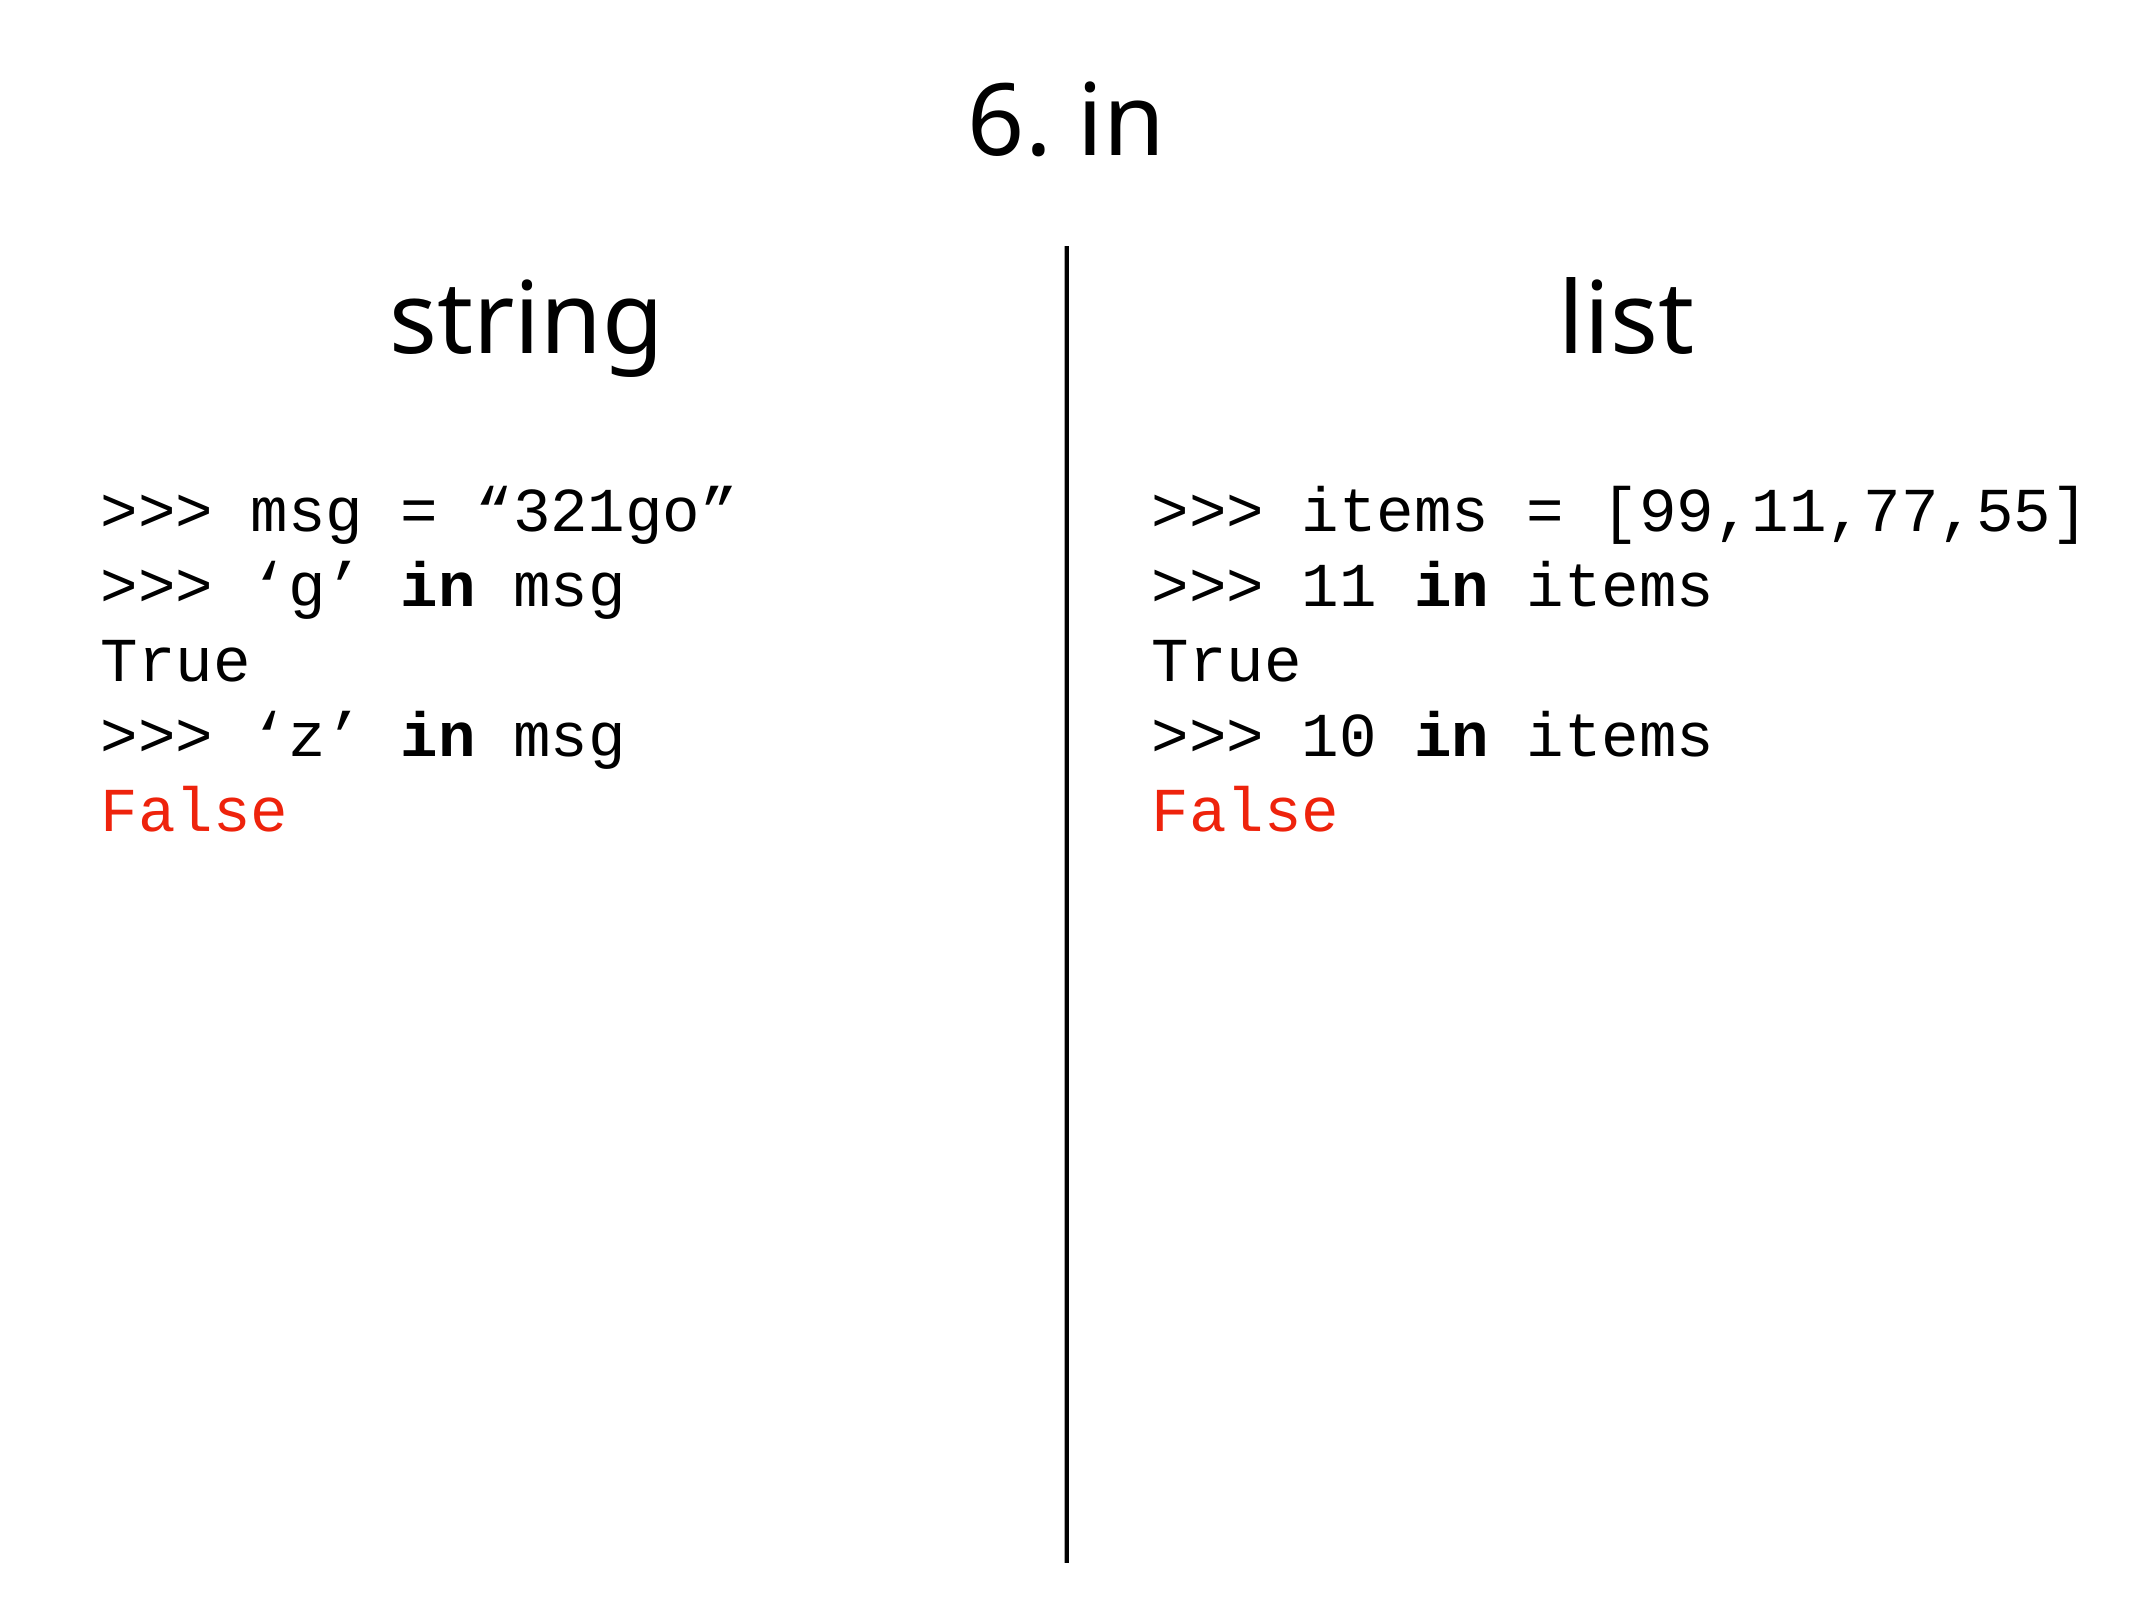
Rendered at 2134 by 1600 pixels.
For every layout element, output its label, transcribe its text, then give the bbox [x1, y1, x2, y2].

text_box >>> msg = “321go” >>> ‘g’ in msg True >>> ‘z’ in msg False [92, 460, 747, 852]
text_box list [1272, 239, 1981, 388]
title 6. in [155, 41, 1978, 191]
text_box >>> items = [99,11,77,55] >>> 11 in items True >>> 10 in items False [1143, 460, 2098, 852]
text_box string [172, 239, 881, 388]
